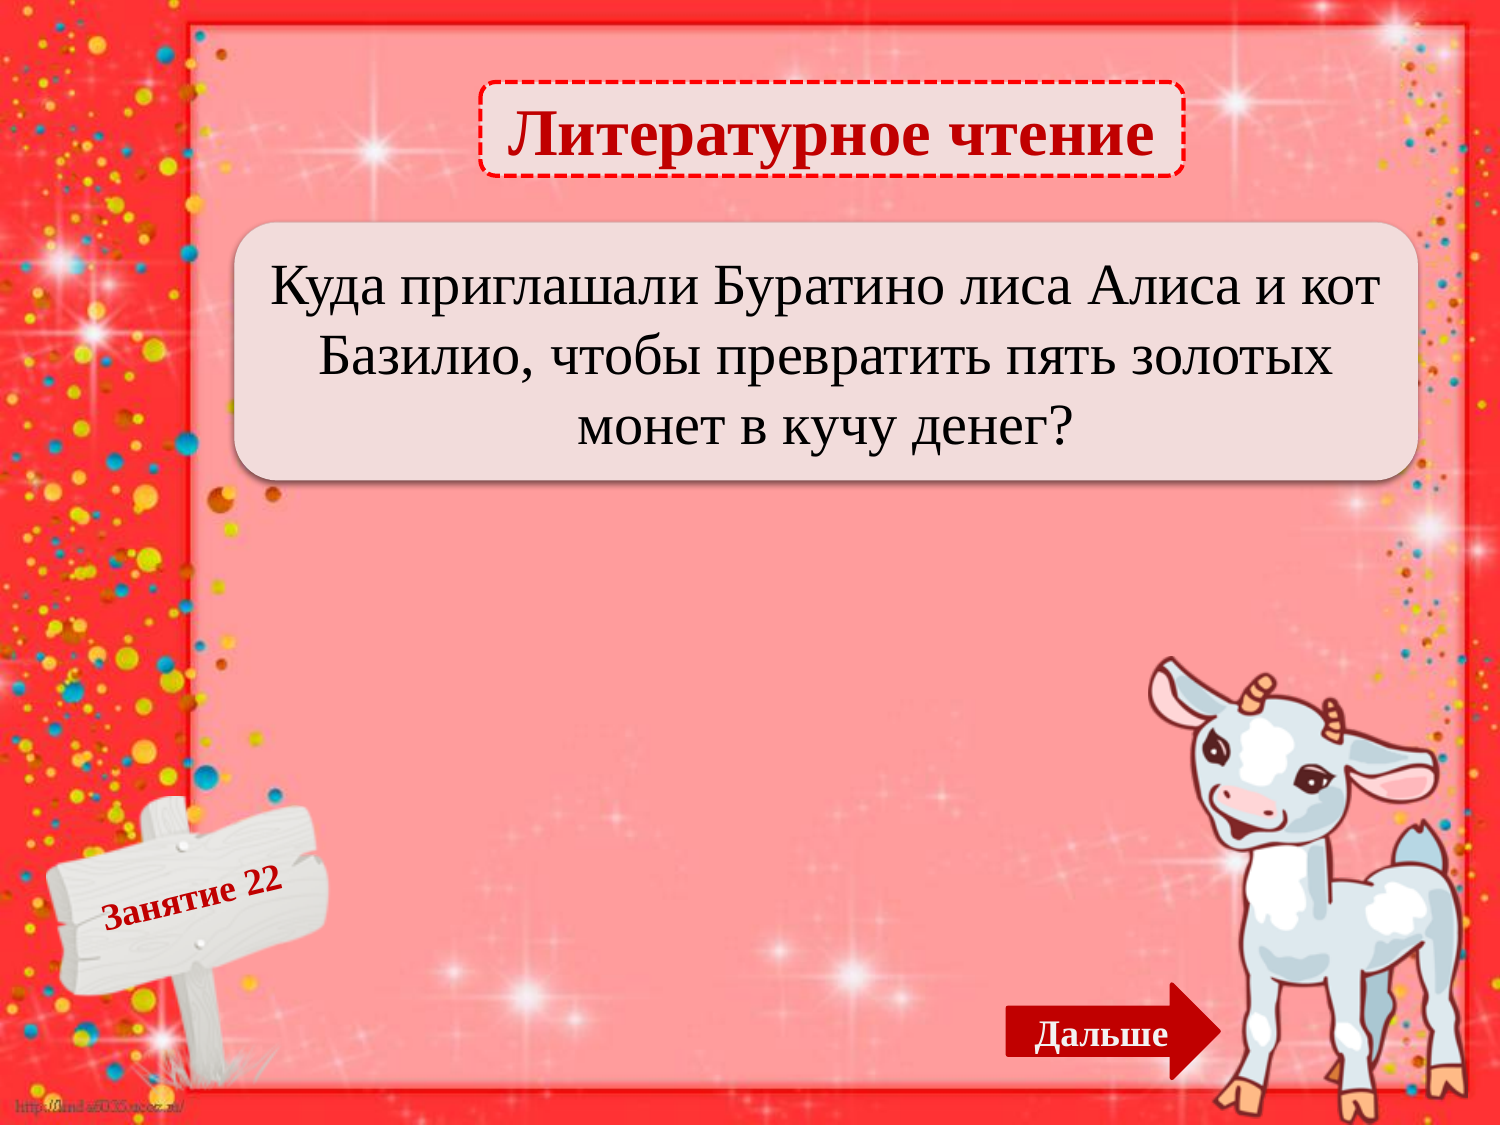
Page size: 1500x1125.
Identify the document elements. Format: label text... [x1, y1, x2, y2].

text_box Литературное чтение [478, 79, 1186, 178]
picture [0, 0, 1500, 1125]
text_box [232, 220, 1421, 483]
text_box Дальше [1005, 982, 1221, 1081]
